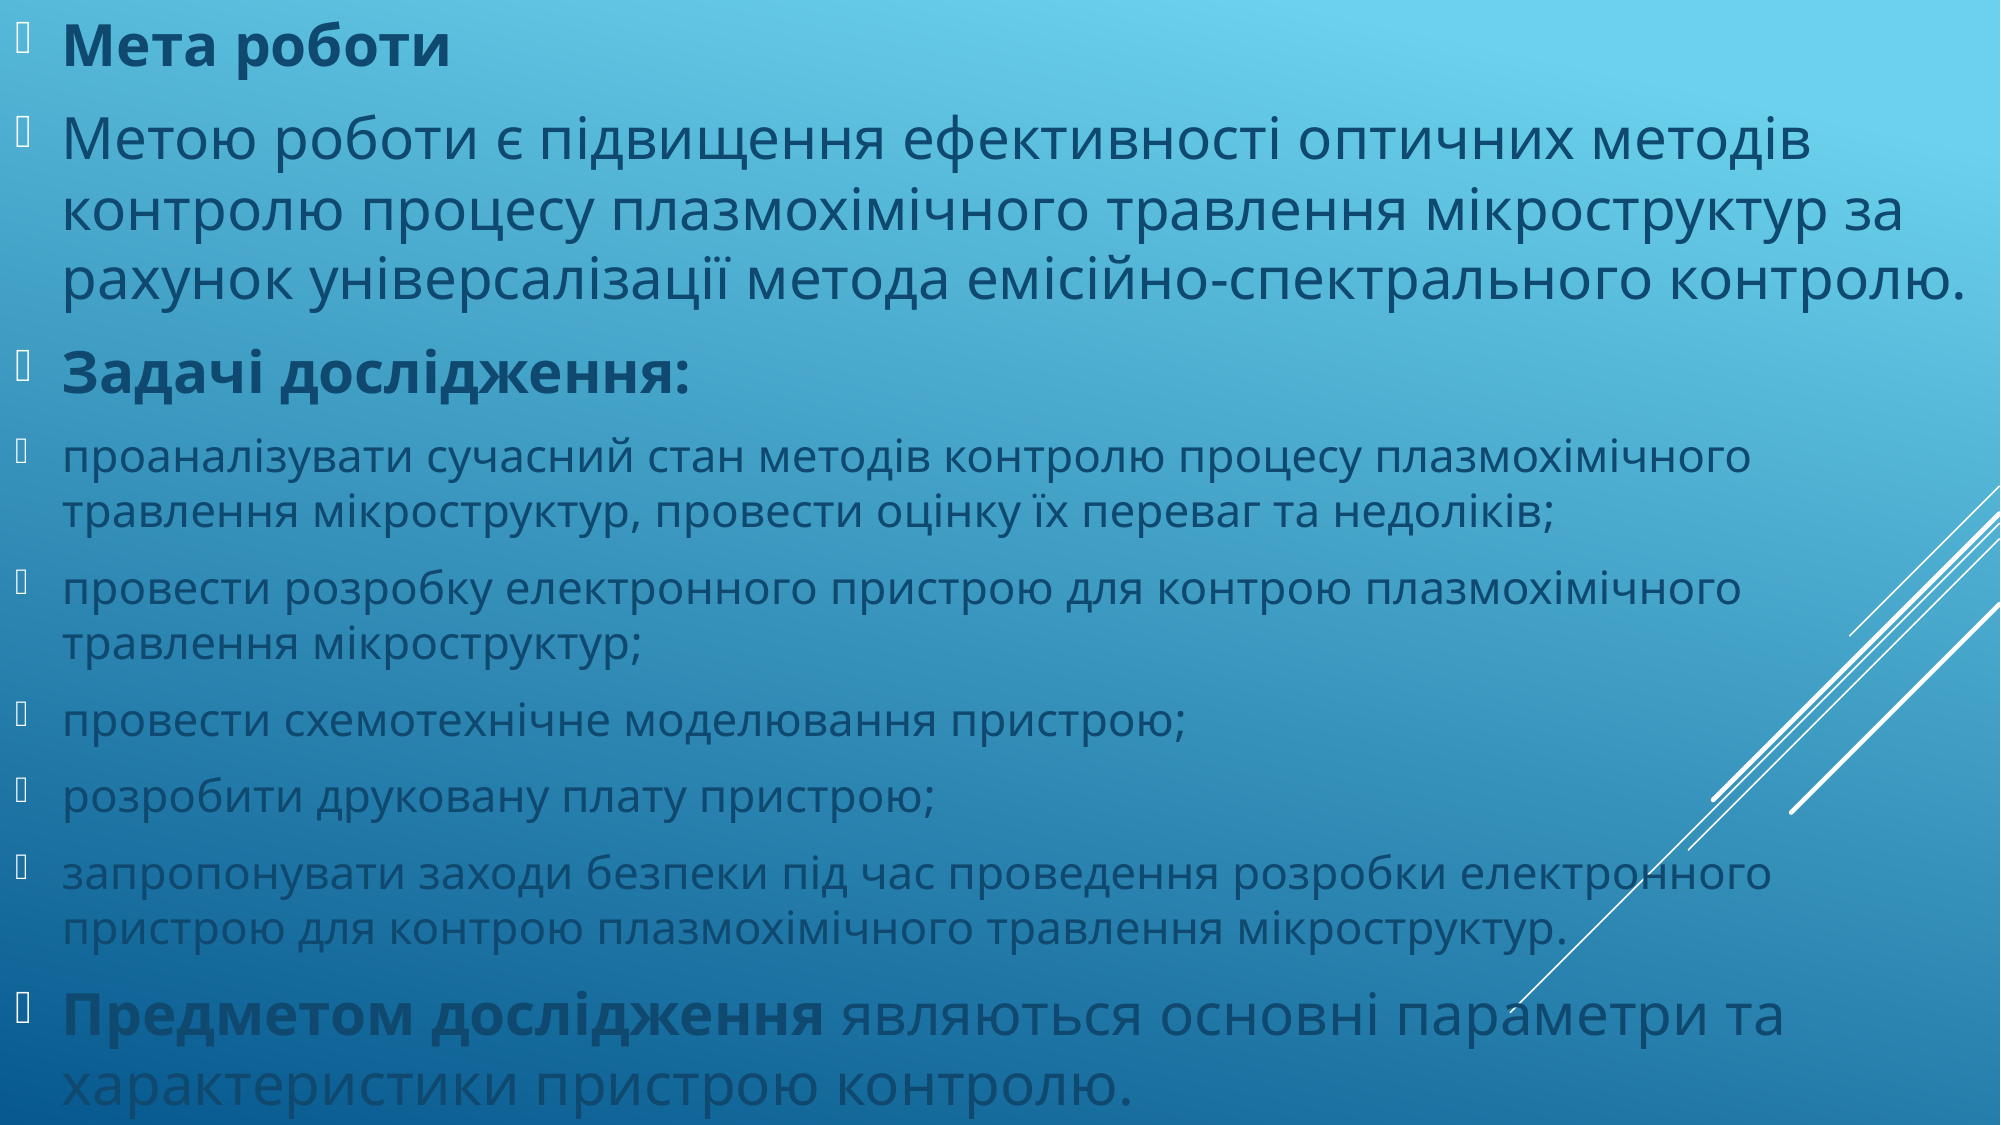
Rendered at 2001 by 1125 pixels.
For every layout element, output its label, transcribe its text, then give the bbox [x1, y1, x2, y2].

list Мета роботи Метою роботи є підвищення ефективності оптичних методів контролю процесу плазмохімічного травлення мікроструктур за рахунок універсалізації метода емісійно-спектрального контролю. Задачі дослідження: проаналізувати сучасний стан методів контролю процесу плазмохімічного травлення мікроструктур, провести оцінку їх переваг та недоліків; провести розробку електронного пристрою для контрою плазмохімічного травлення мікроструктур; провести схемотехнічне моделювання пристрою; розробити друковану плату пристрою; запропонувати заходи безпеки під час проведення розробки електронного пристрою для контрою плазмохімічного травлення мікроструктур. Предметом дослідження являються основні параметри та характеристики пристрою контролю. [0, 0, 2000, 1125]
